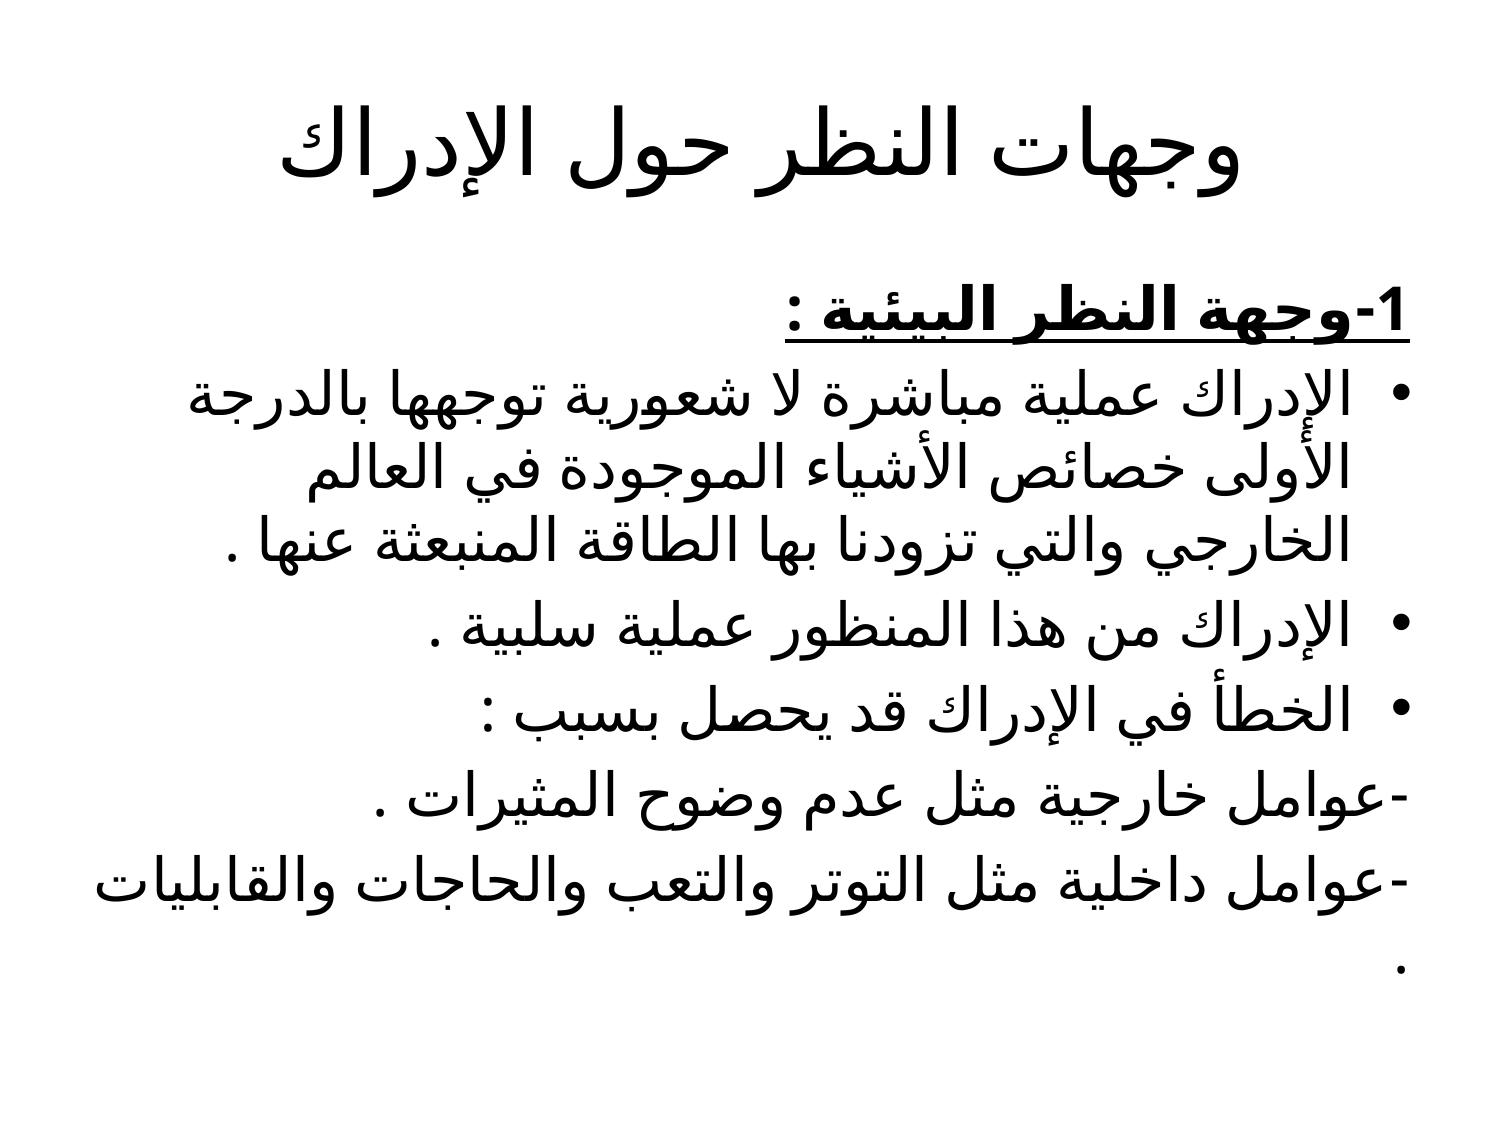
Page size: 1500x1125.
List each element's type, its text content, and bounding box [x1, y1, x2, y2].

list 1-وجهة النظر البيئية : الإدراك عملية مباشرة لا شعورية توجهها بالدرجة الأولى خصائص الأشياء الموجودة في العالم الخارجي والتي تزودنا بها الطاقة المنبعثة عنها . الإدراك من هذا المنظور عملية سلبية . الخطأ في الإدراك قد يحصل بسبب : -عوامل خارجية مثل عدم وضوح المثيرات . -عوامل داخلية مثل التوتر والتعب والحاجات والقابليات . [75, 262, 1425, 1005]
title وجهات النظر حول الإدراك [75, 45, 1425, 233]
